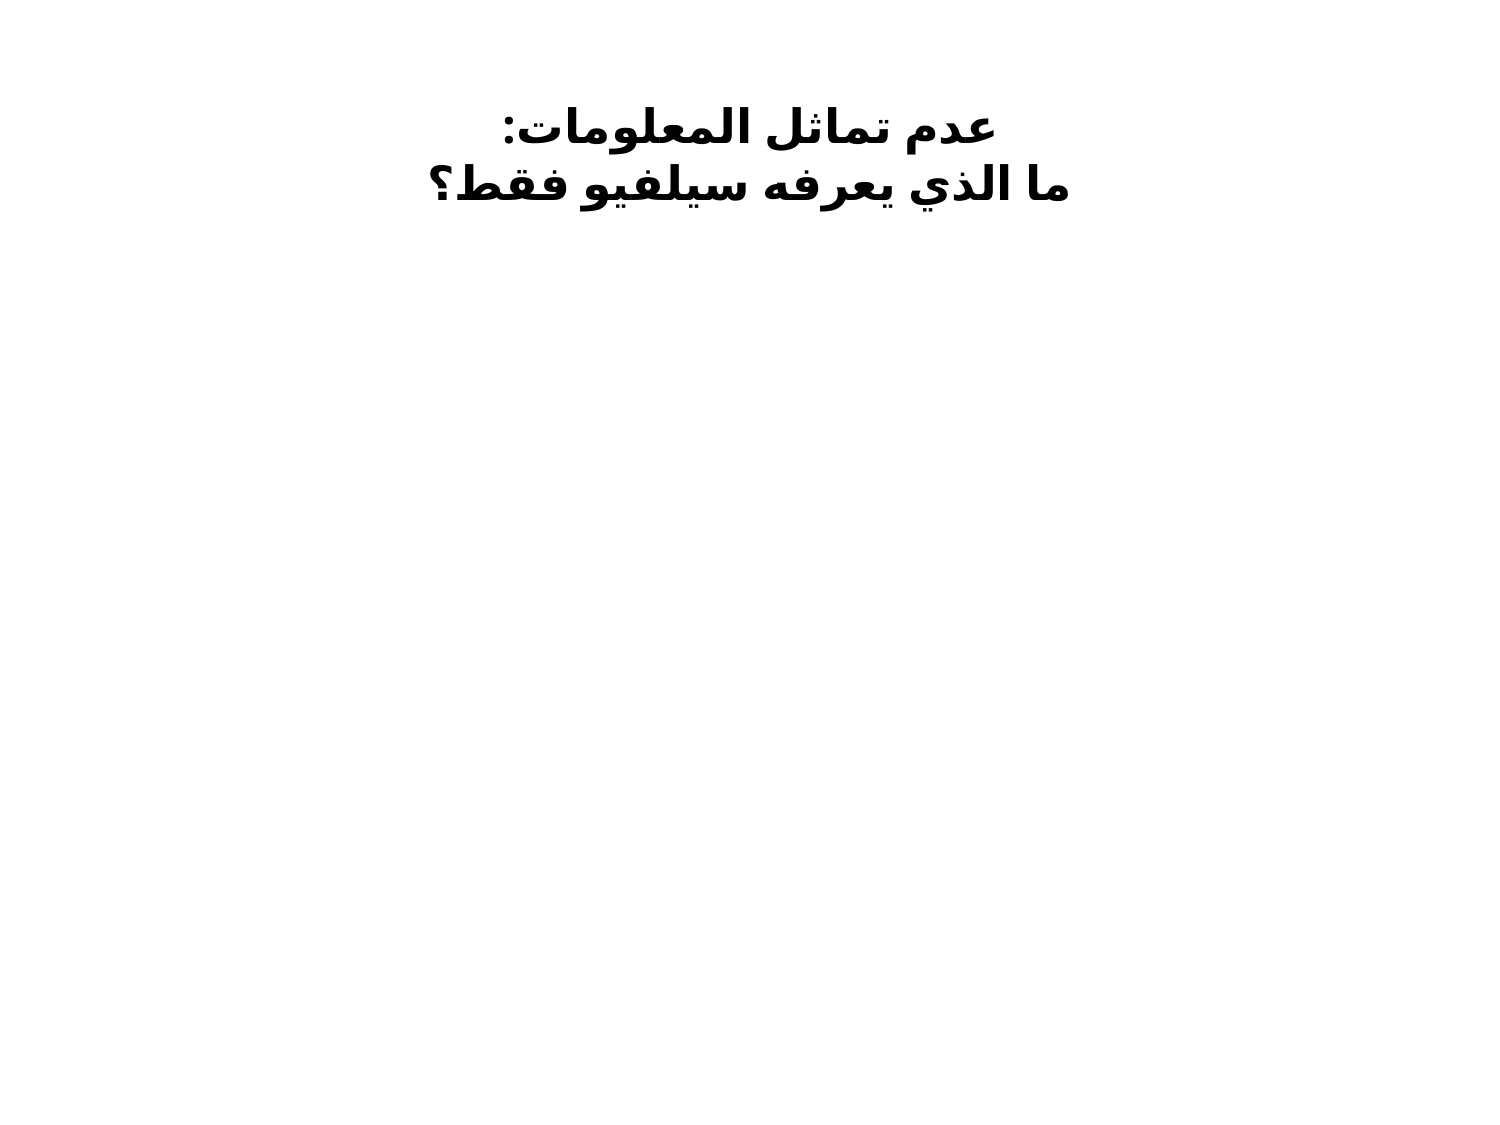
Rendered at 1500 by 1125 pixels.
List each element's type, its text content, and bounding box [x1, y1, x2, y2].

title عدم تماثل المعلومات: ما الذي يعرفه سيلفيو فقط؟ [75, 87, 1425, 275]
